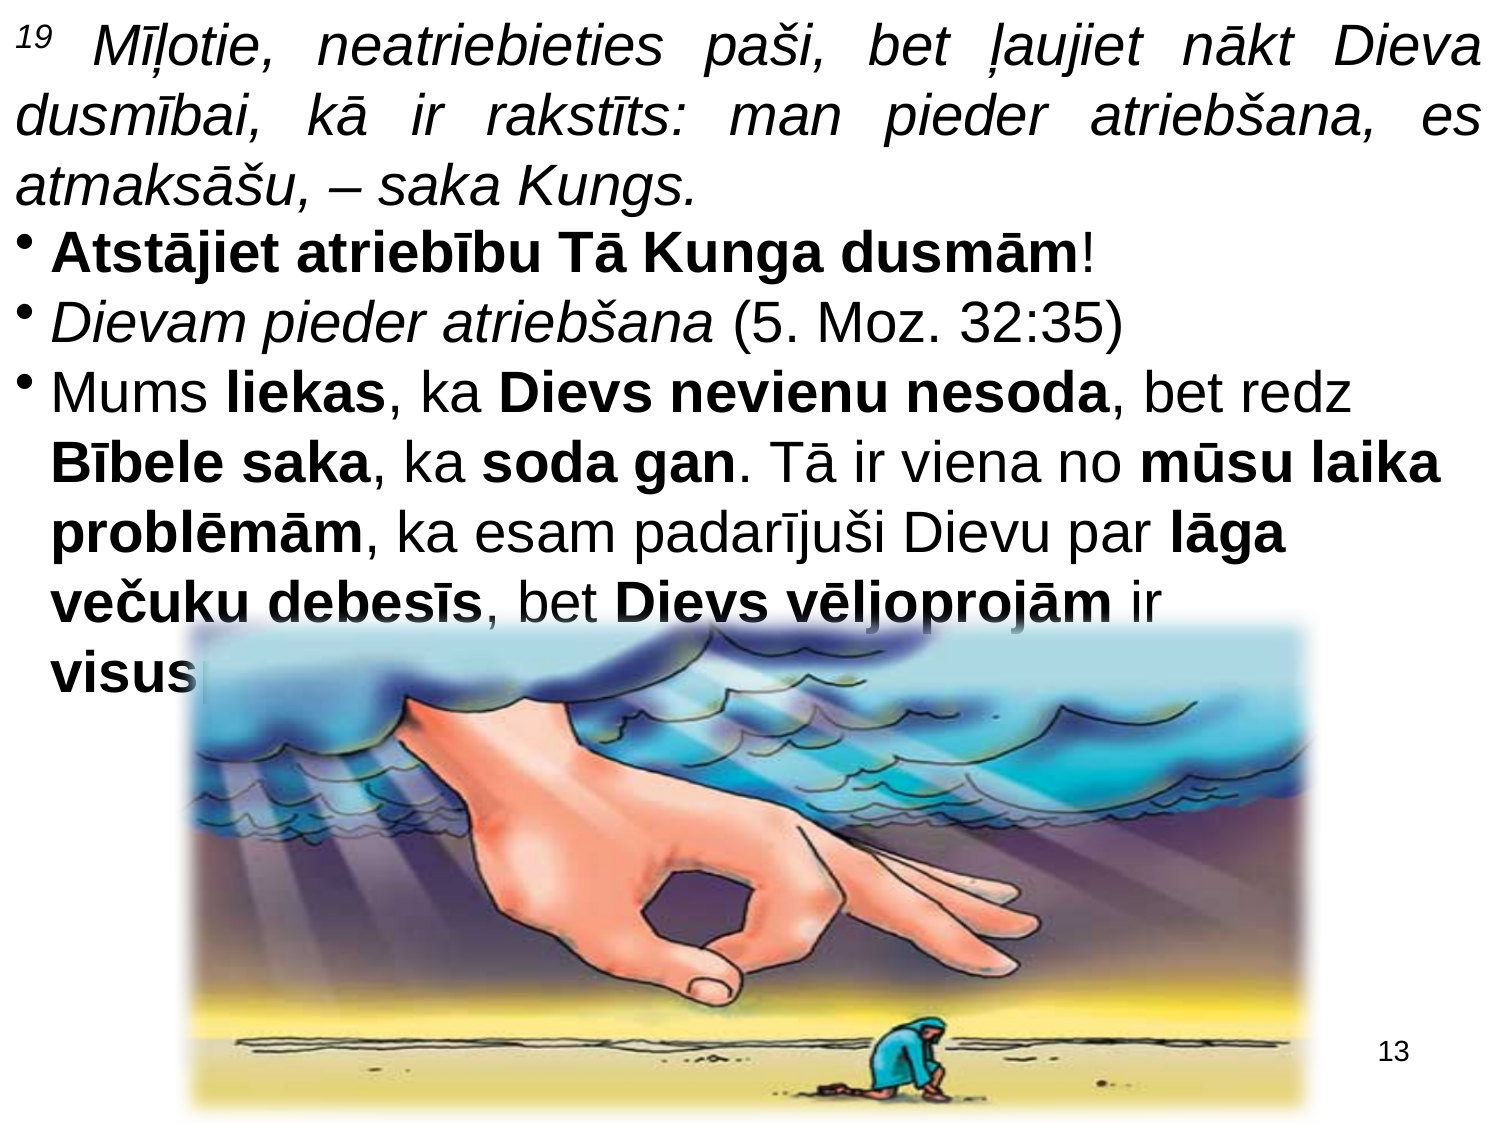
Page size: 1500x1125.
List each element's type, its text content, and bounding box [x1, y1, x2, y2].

slide_number 13 [1325, 1024, 1426, 1103]
list 19 Mīļotie, neatriebieties paši, bet ļaujiet nākt Dieva dusmībai, kā ir rakstīts: man pieder atriebšana, es atmaksāšu, – saka Kungs. [0, 0, 1500, 178]
picture [175, 609, 1321, 1125]
text_box Atstājiet atriebību Tā Kunga dusmām! Dievam pieder atriebšana (5. Moz. 32:35) Mums liekas, ka Dievs nevienu nesoda, bet redz Bībele saka, ka soda gan. Tā ir viena no mūsu laika problēmām, ka esam padarījuši Dievu par lāga večuku debesīs, bet Dievs vēljoprojām ir visuspēcīgs! [0, 206, 1500, 712]
